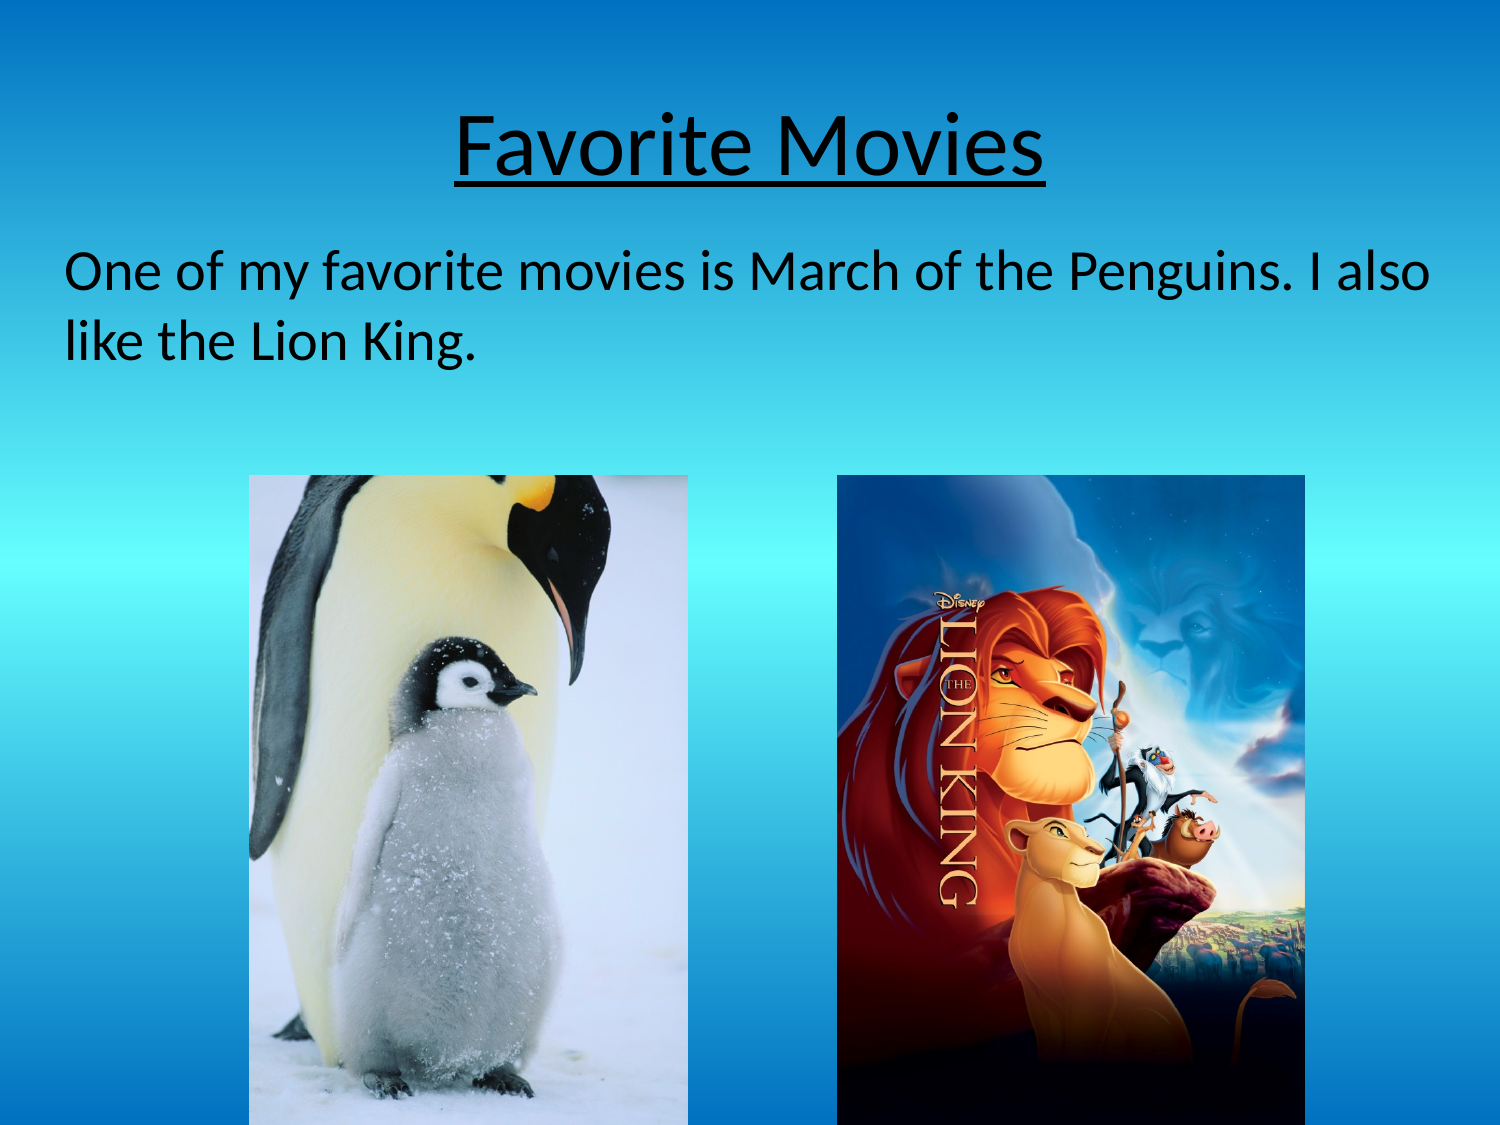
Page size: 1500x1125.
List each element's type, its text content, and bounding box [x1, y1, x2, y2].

title Favorite Movies [75, 45, 1425, 224]
text_box One of my favorite movies is March of the Penguins. I also like the Lion King. [50, 224, 1450, 380]
picture [837, 474, 1305, 1125]
picture [249, 474, 688, 1125]
